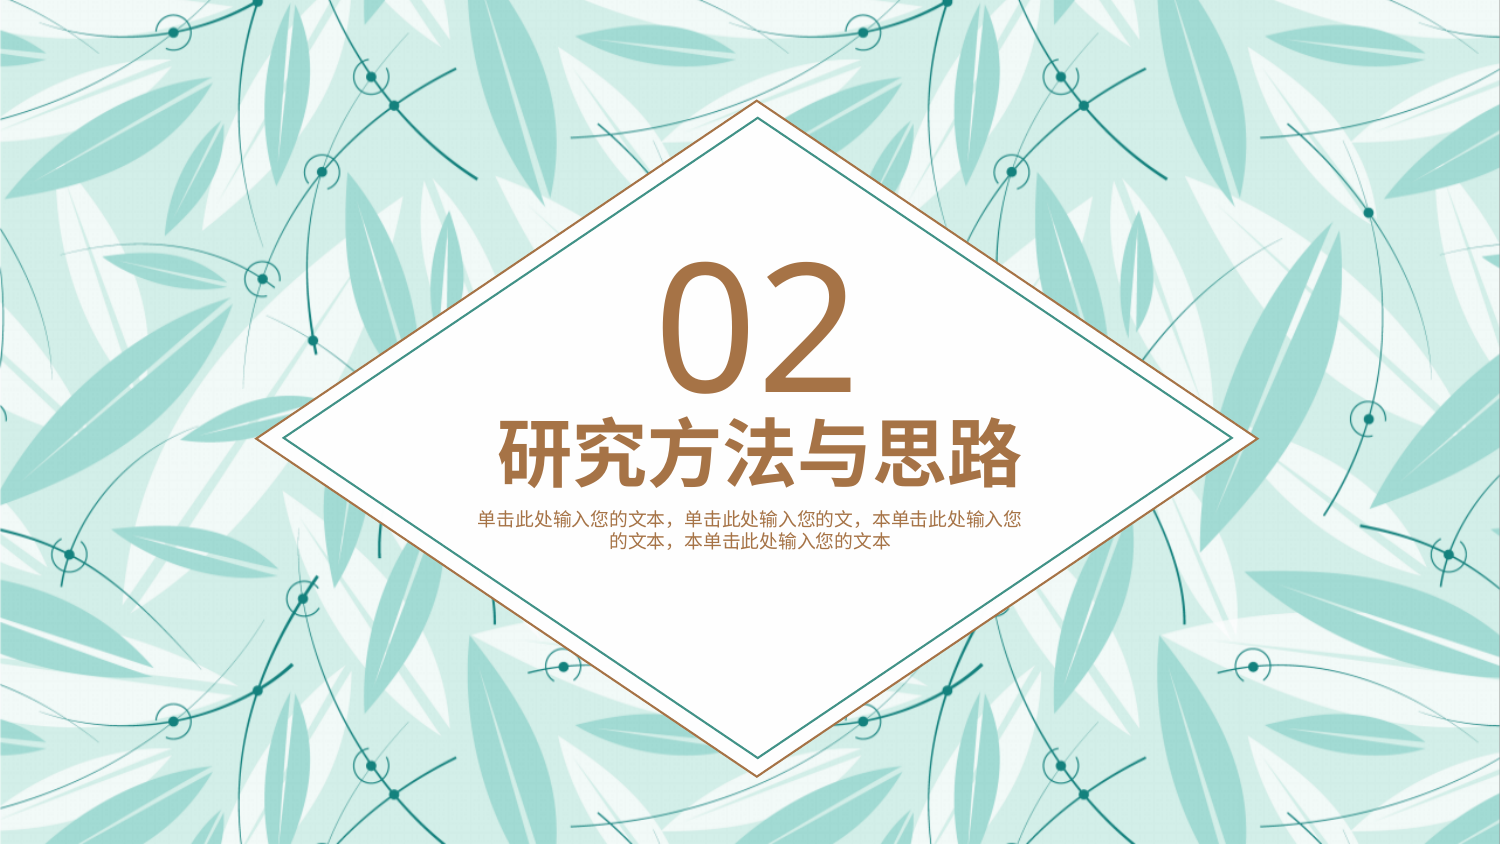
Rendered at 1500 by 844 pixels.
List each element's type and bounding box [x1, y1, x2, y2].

picture [0, 0, 1500, 844]
text_box [256, 100, 1258, 777]
